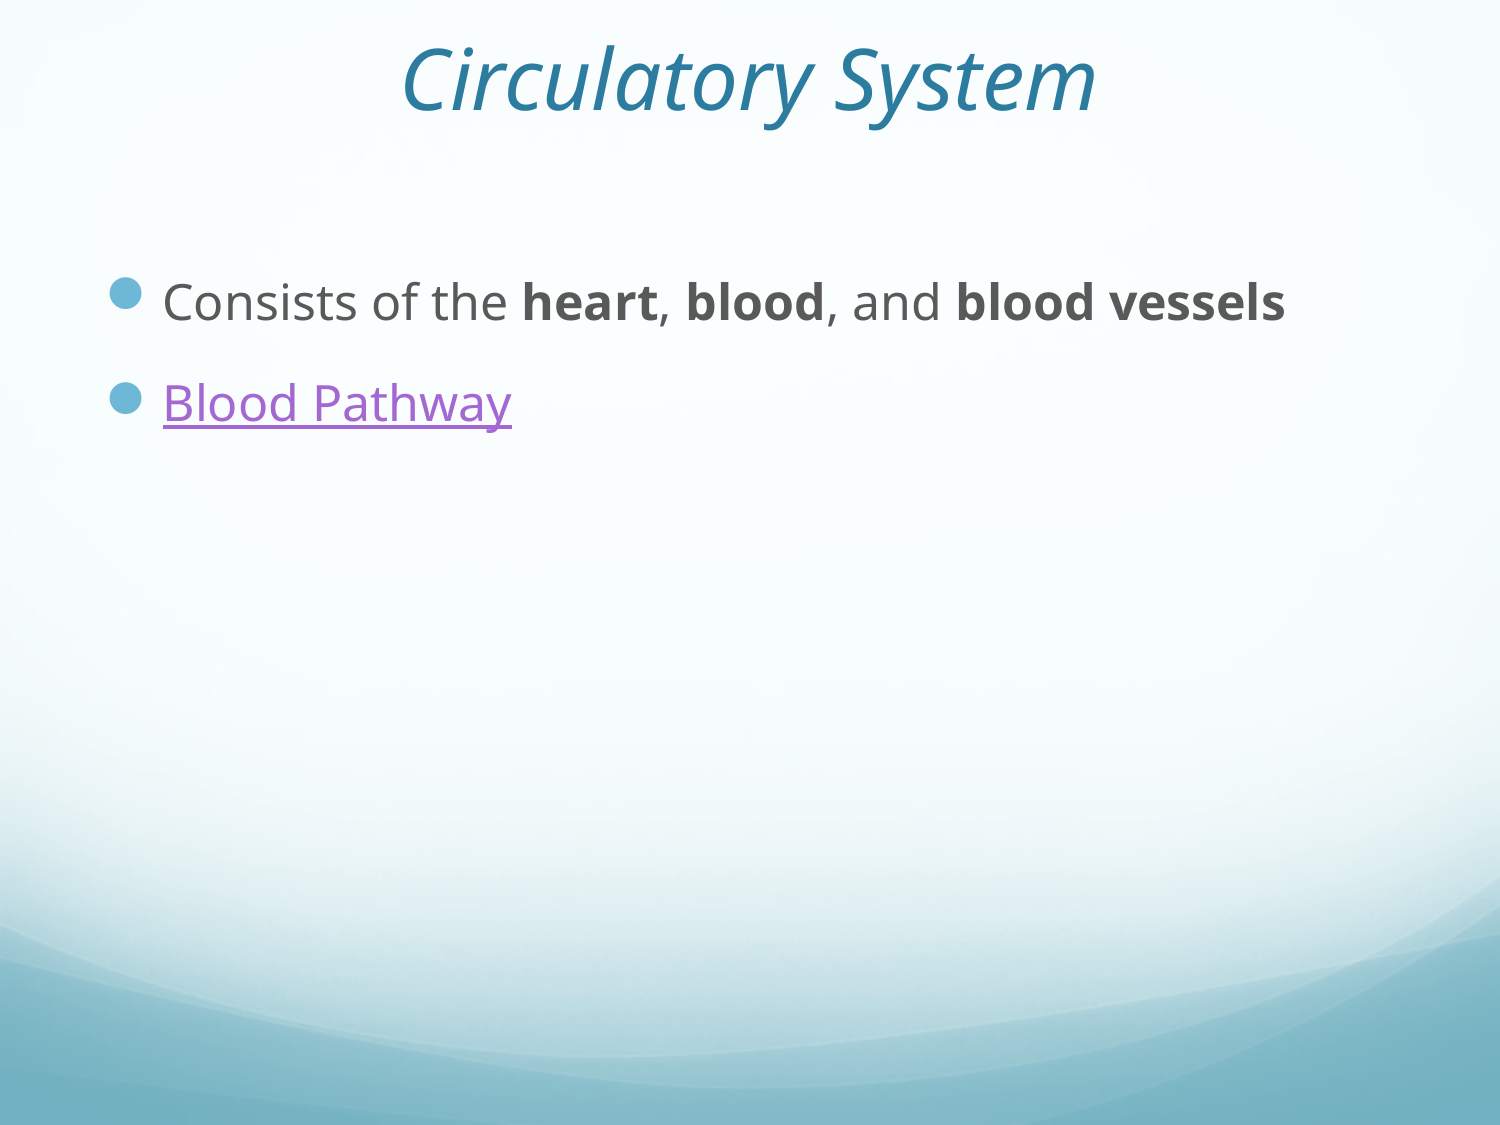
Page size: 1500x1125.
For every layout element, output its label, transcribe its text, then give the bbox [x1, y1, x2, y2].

title Circulatory System [90, 17, 1410, 237]
list Consists of the heart, blood, and blood vessels Blood Pathway [90, 262, 1410, 975]
